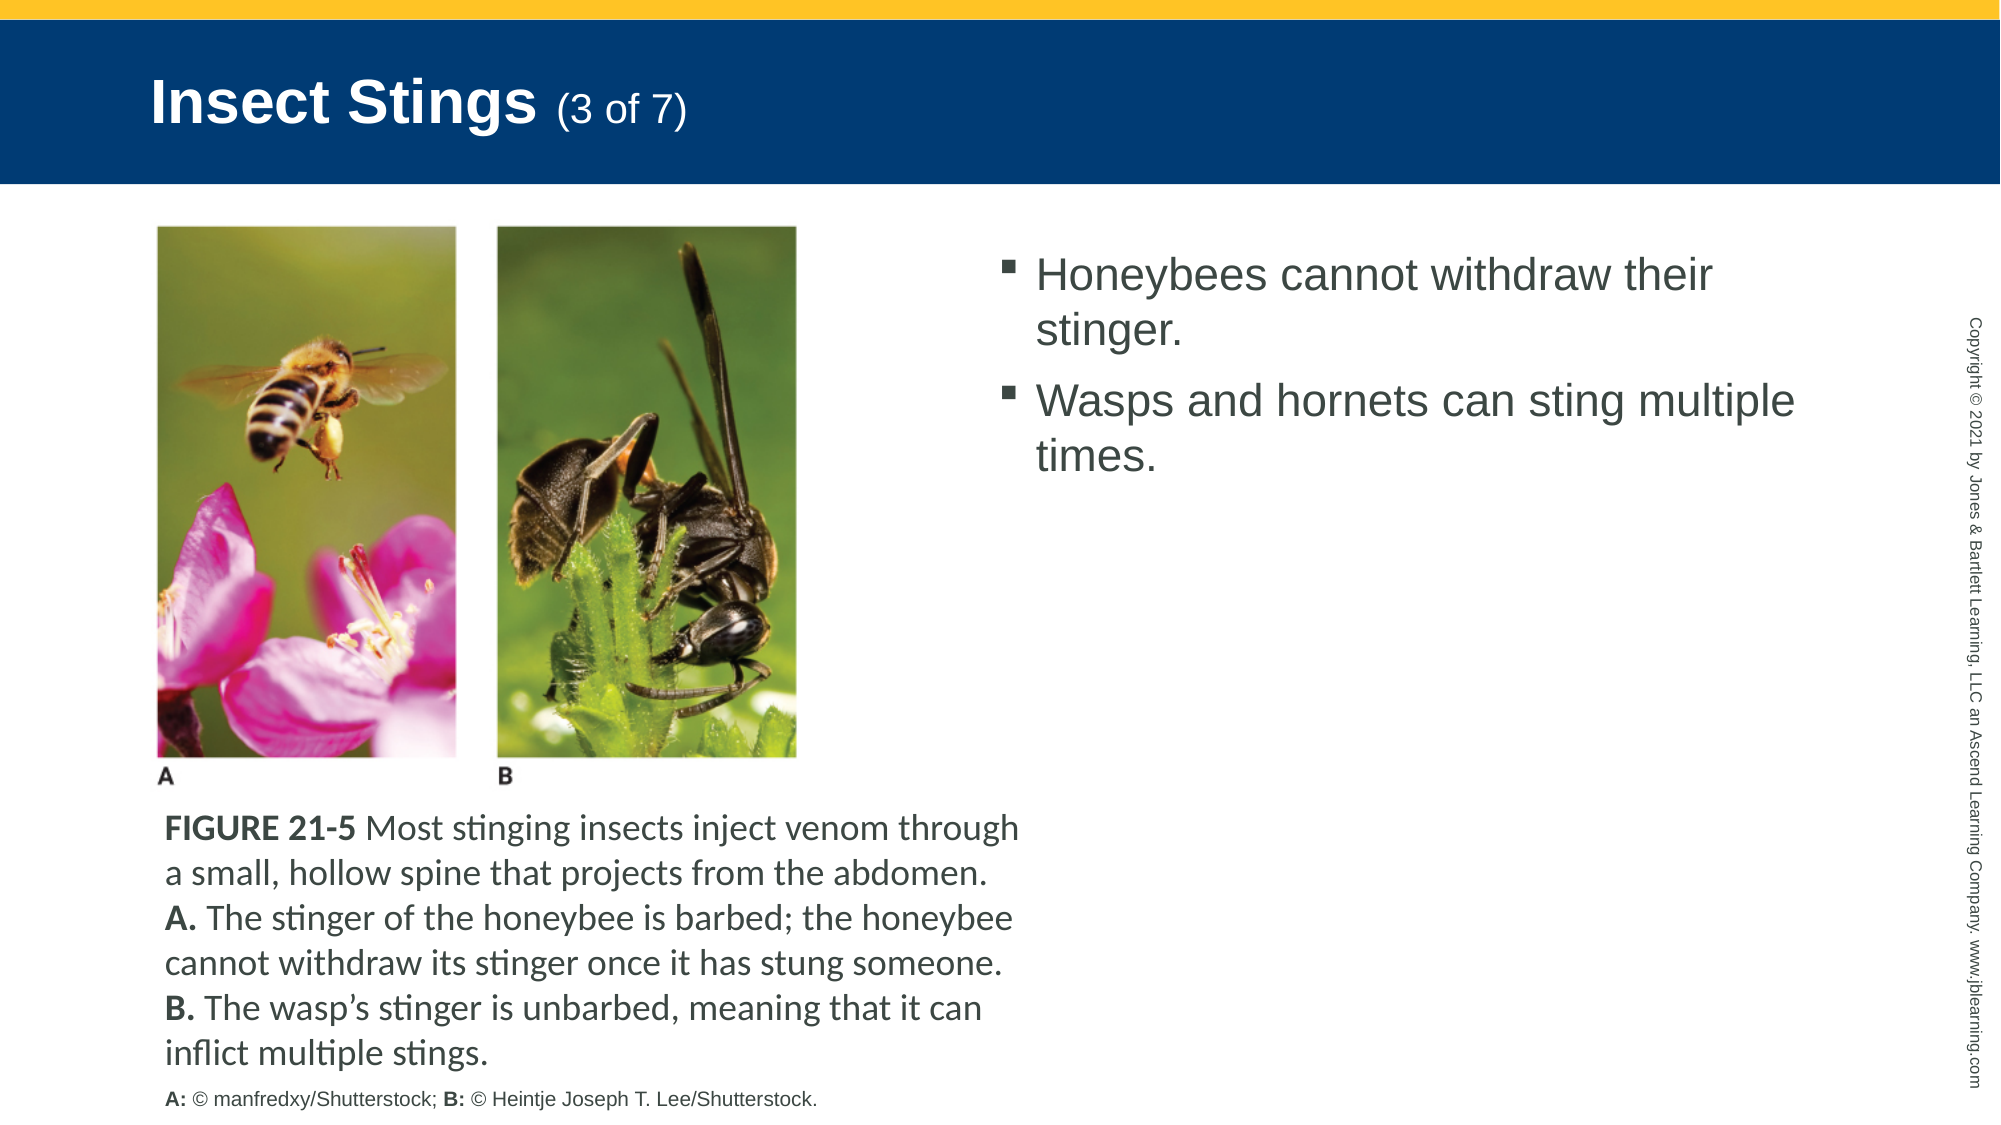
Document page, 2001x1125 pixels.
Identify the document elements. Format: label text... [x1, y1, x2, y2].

text_box FIGURE 21-5 Most stinging insects inject venom through a small, hollow spine that projects from the abdomen. A. The stinger of the honeybee is barbed; the honeybee cannot withdraw its stinger once it has stung someone. B. The wasp’s stinger is unbarbed, meaning that it can inflict multiple stings. [149, 795, 1057, 1081]
text_box A: © manfredxy/Shutterstock; B: © Heintje Joseph T. Lee/Shutterstock. [150, 1078, 1150, 1118]
picture [149, 219, 806, 793]
title Insect Stings (3 of 7) [0, 19, 2000, 185]
list Honeybees cannot withdraw their stinger. Wasps and hornets can sting multiple times. [983, 237, 1850, 1025]
